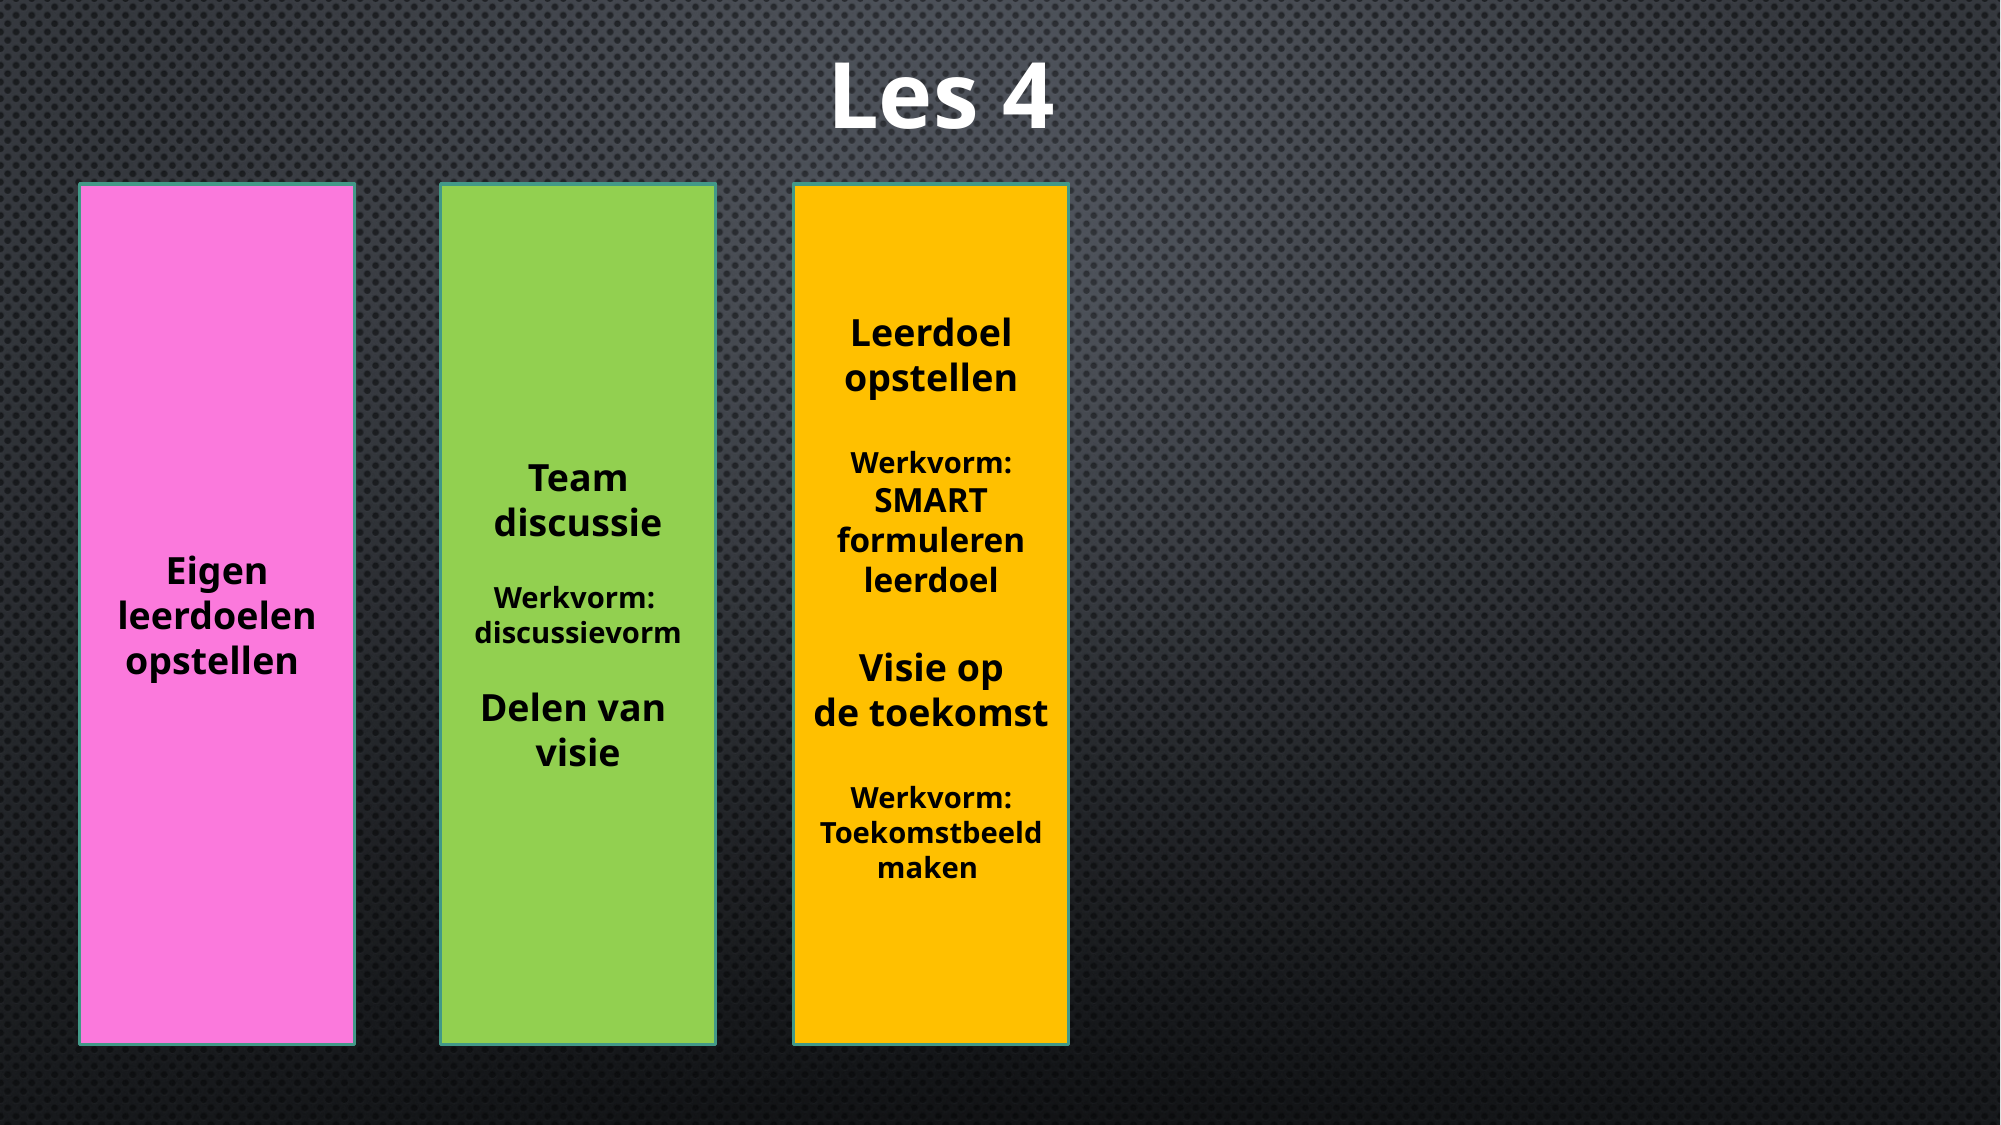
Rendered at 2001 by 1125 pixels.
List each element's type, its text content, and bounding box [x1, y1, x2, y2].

text_box Eigen leerdoelen opstellen [78, 182, 356, 1046]
text_box Leerdoel opstellen Werkvorm: SMART formuleren leerdoel Visie op de toekomst ​ Werkvorm: Toekomstbeeld maken [792, 182, 1070, 1046]
text_box Team discussie Werkvorm: discussievorm Delen van visie [439, 182, 717, 1046]
text_box Les 4 [812, 29, 1341, 155]
